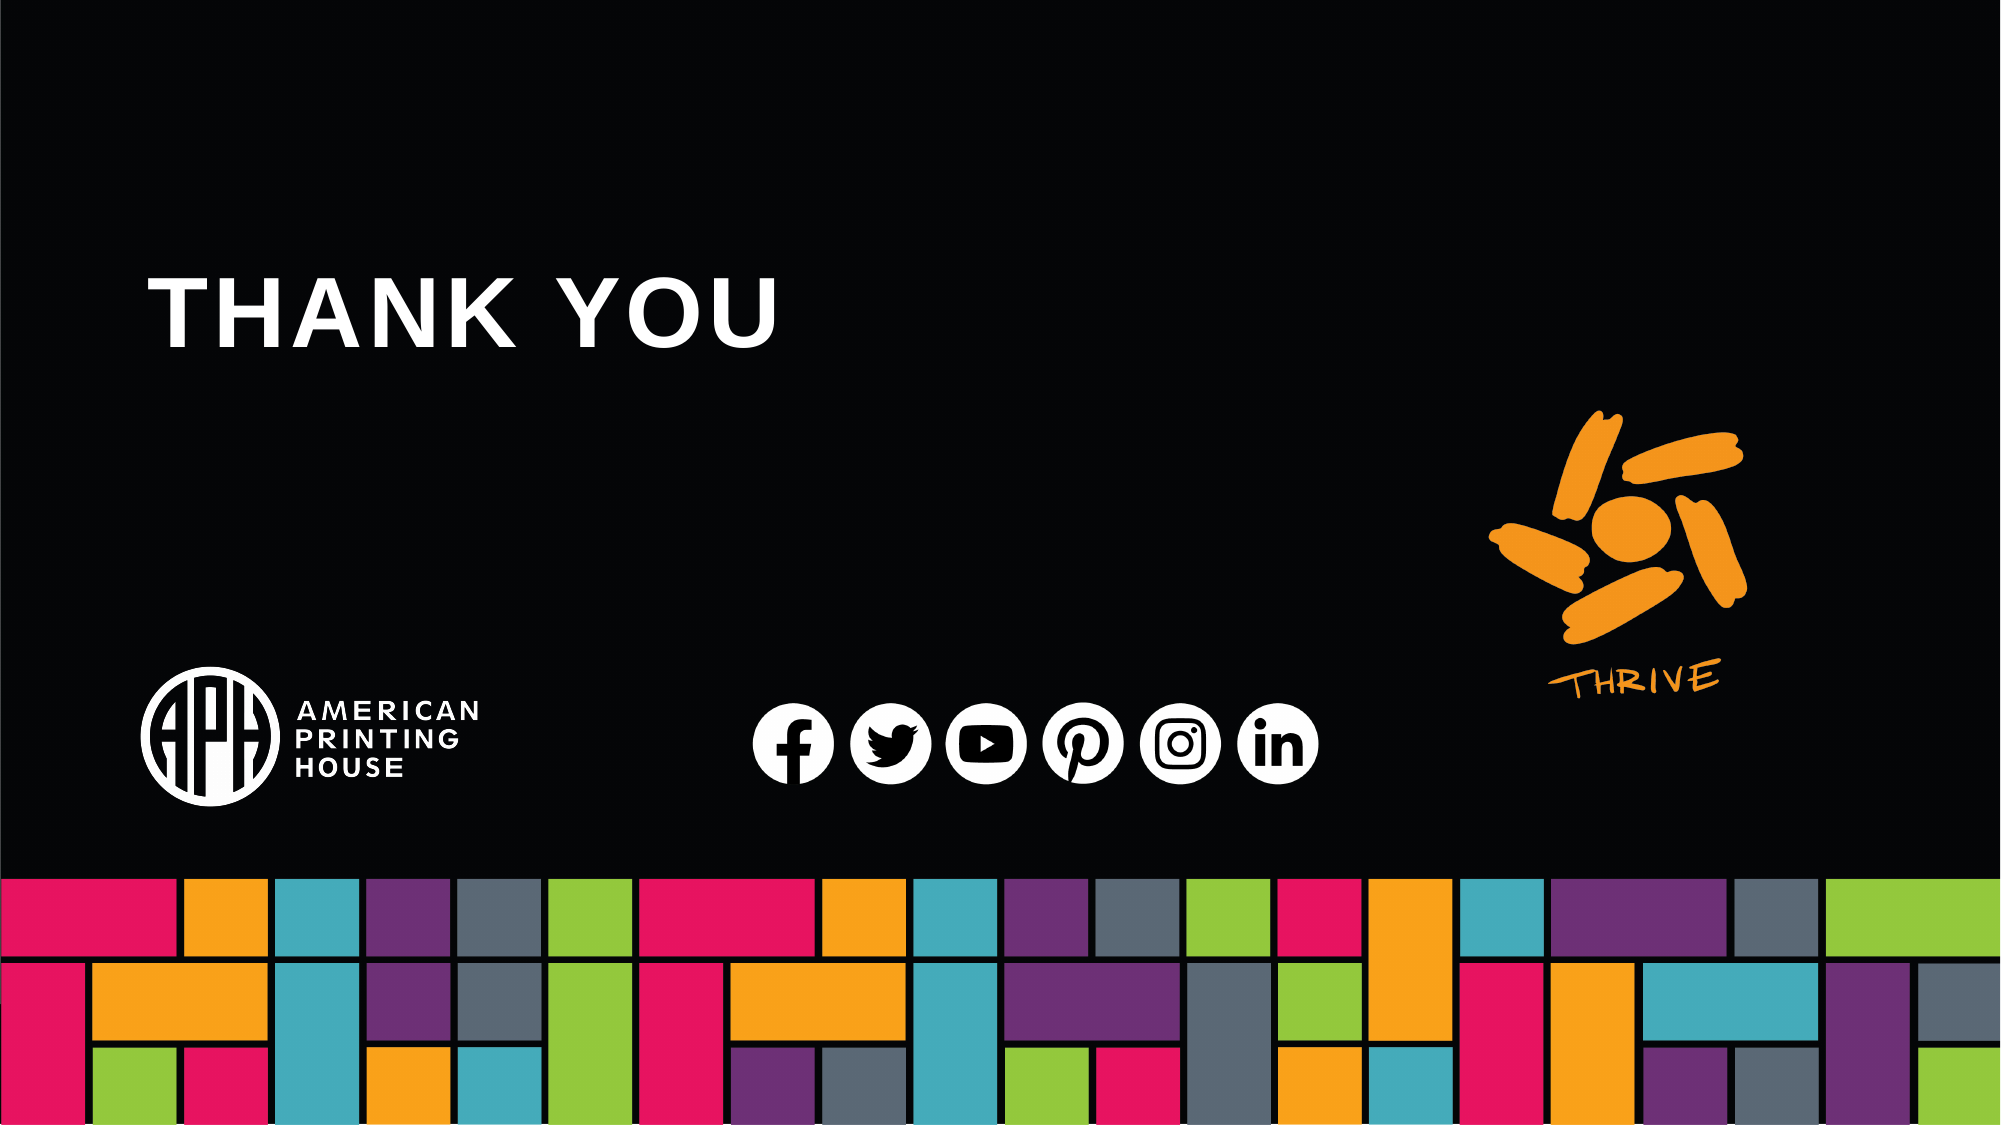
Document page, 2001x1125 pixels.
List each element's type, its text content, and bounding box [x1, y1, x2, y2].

picture [0, 0, 2001, 1125]
title Thank you [132, 253, 1451, 382]
